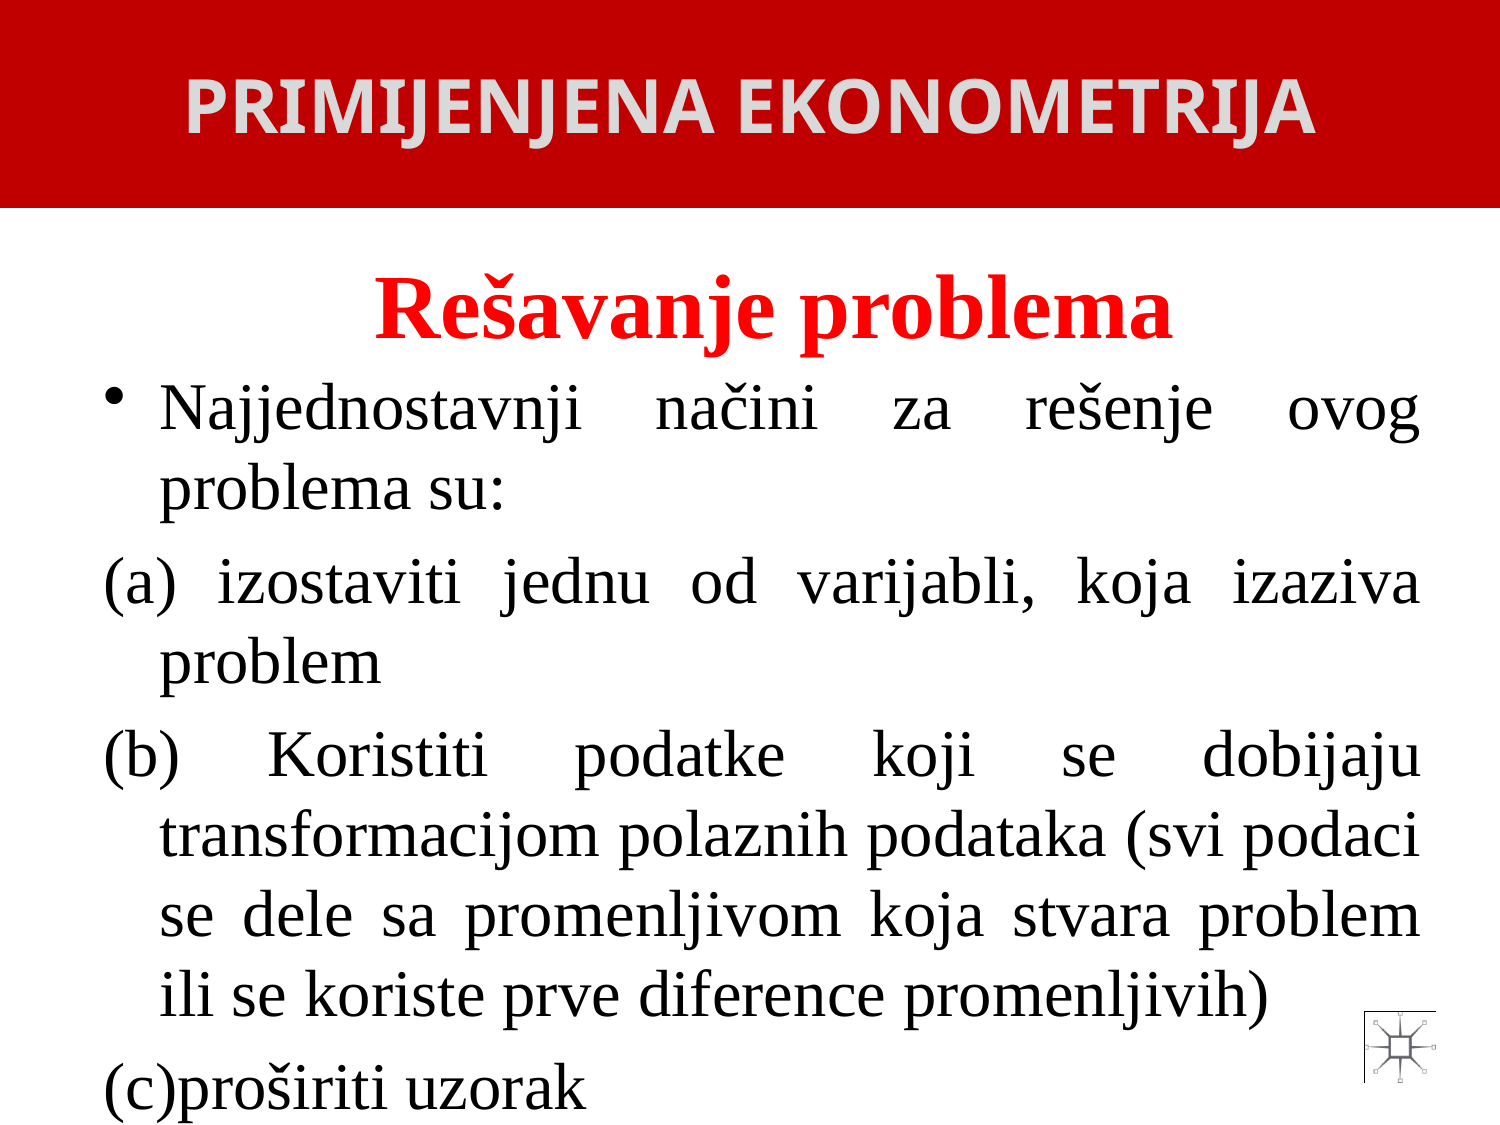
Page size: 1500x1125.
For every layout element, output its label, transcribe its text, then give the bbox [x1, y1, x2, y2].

list Najjednostavnji načini za rešenje ovog problema su: izostaviti jednu od varijabli, koja izaziva problem Koristiti podatke koji se dobijaju transformacijom polaznih podataka (svi podaci se dele sa promenljivom koja stvara problem ili se koriste prve diference promenljivih) proširiti uzorak [88, 355, 1439, 1125]
title Rešavanje problema [100, 243, 1451, 360]
text_box PRIMIJENJENA EKONOMETRIJA [0, 0, 1500, 208]
